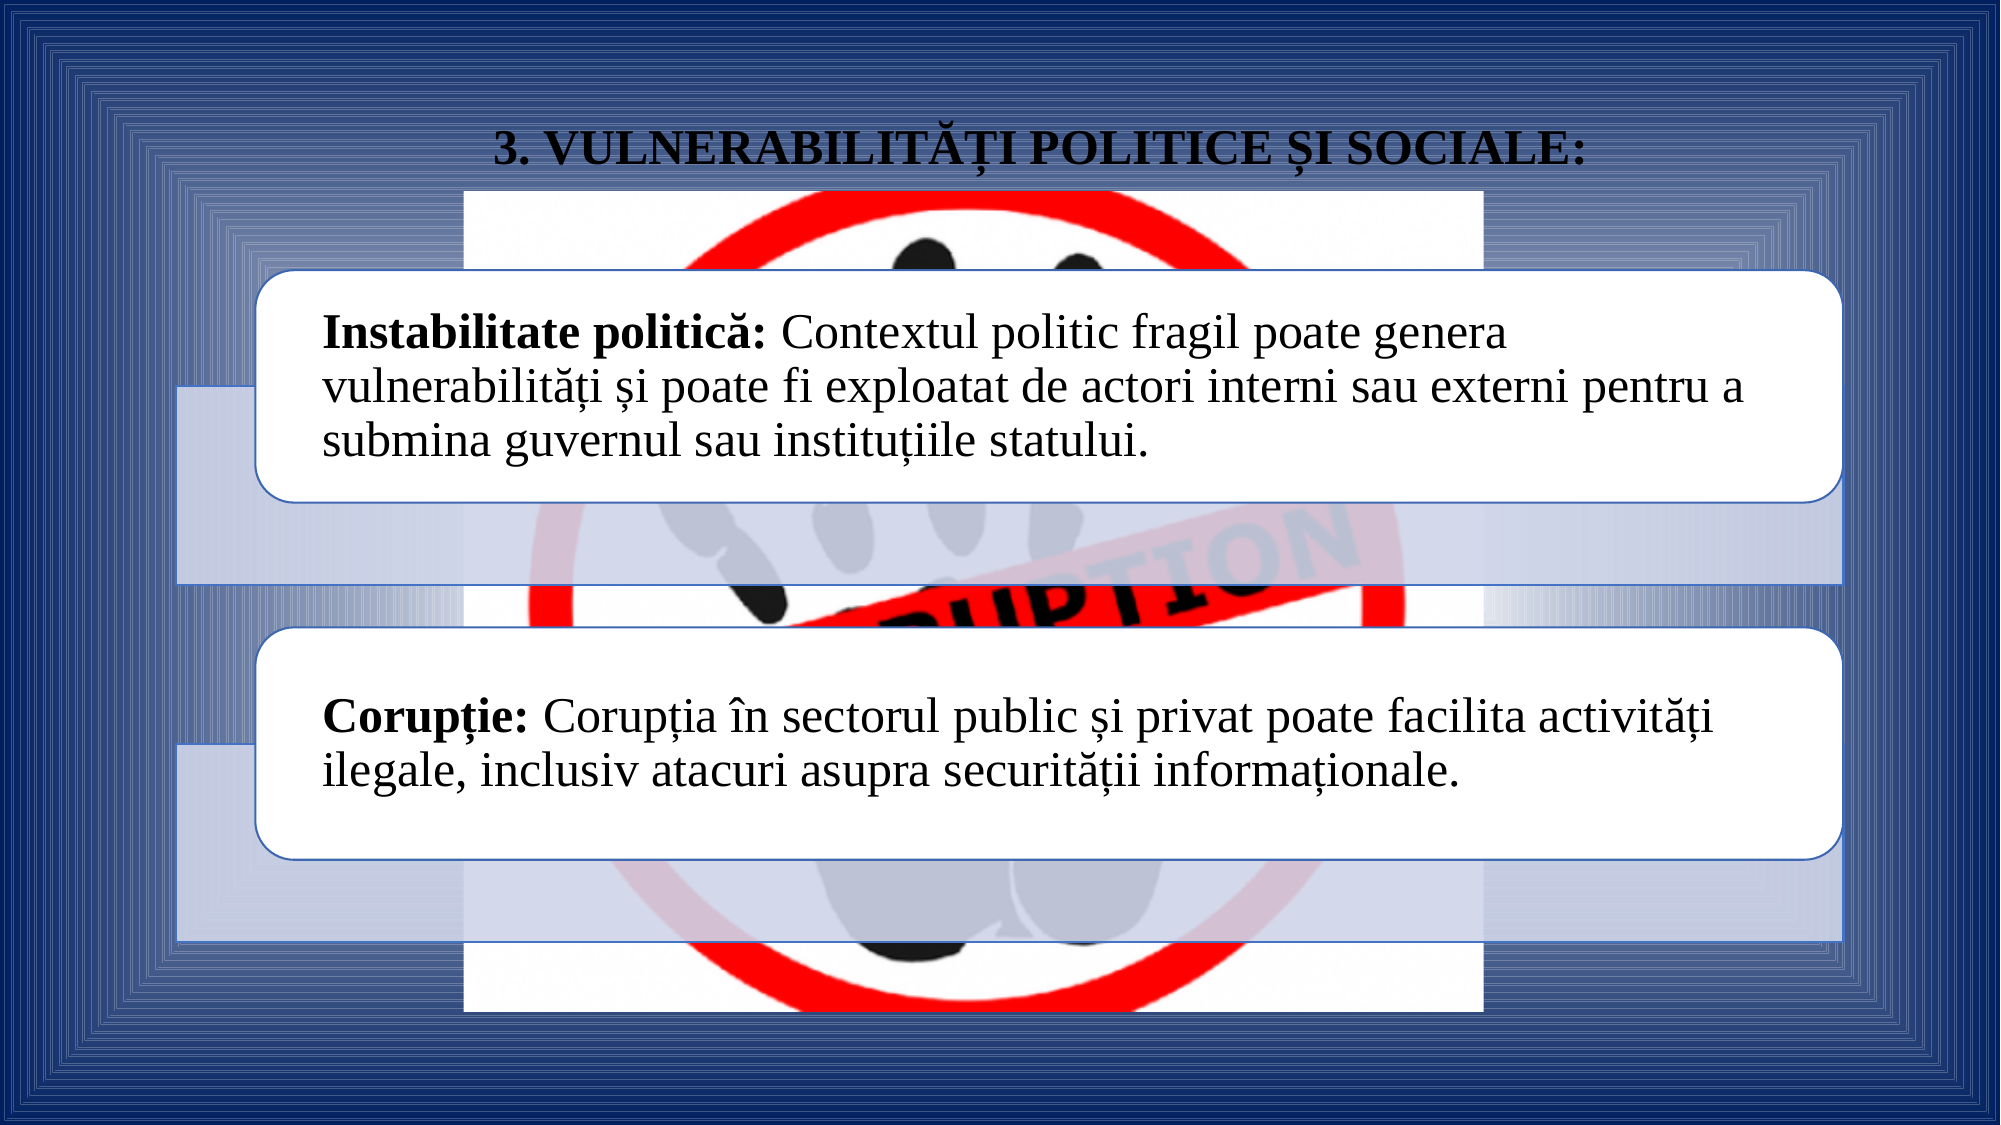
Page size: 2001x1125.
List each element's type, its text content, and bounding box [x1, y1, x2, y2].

text_box 3. VULNERABILITĂȚI POLITICE ȘI SOCIALE: [396, 107, 1686, 182]
picture [463, 191, 1484, 270]
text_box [175, 270, 1844, 942]
picture [463, 942, 1484, 1013]
